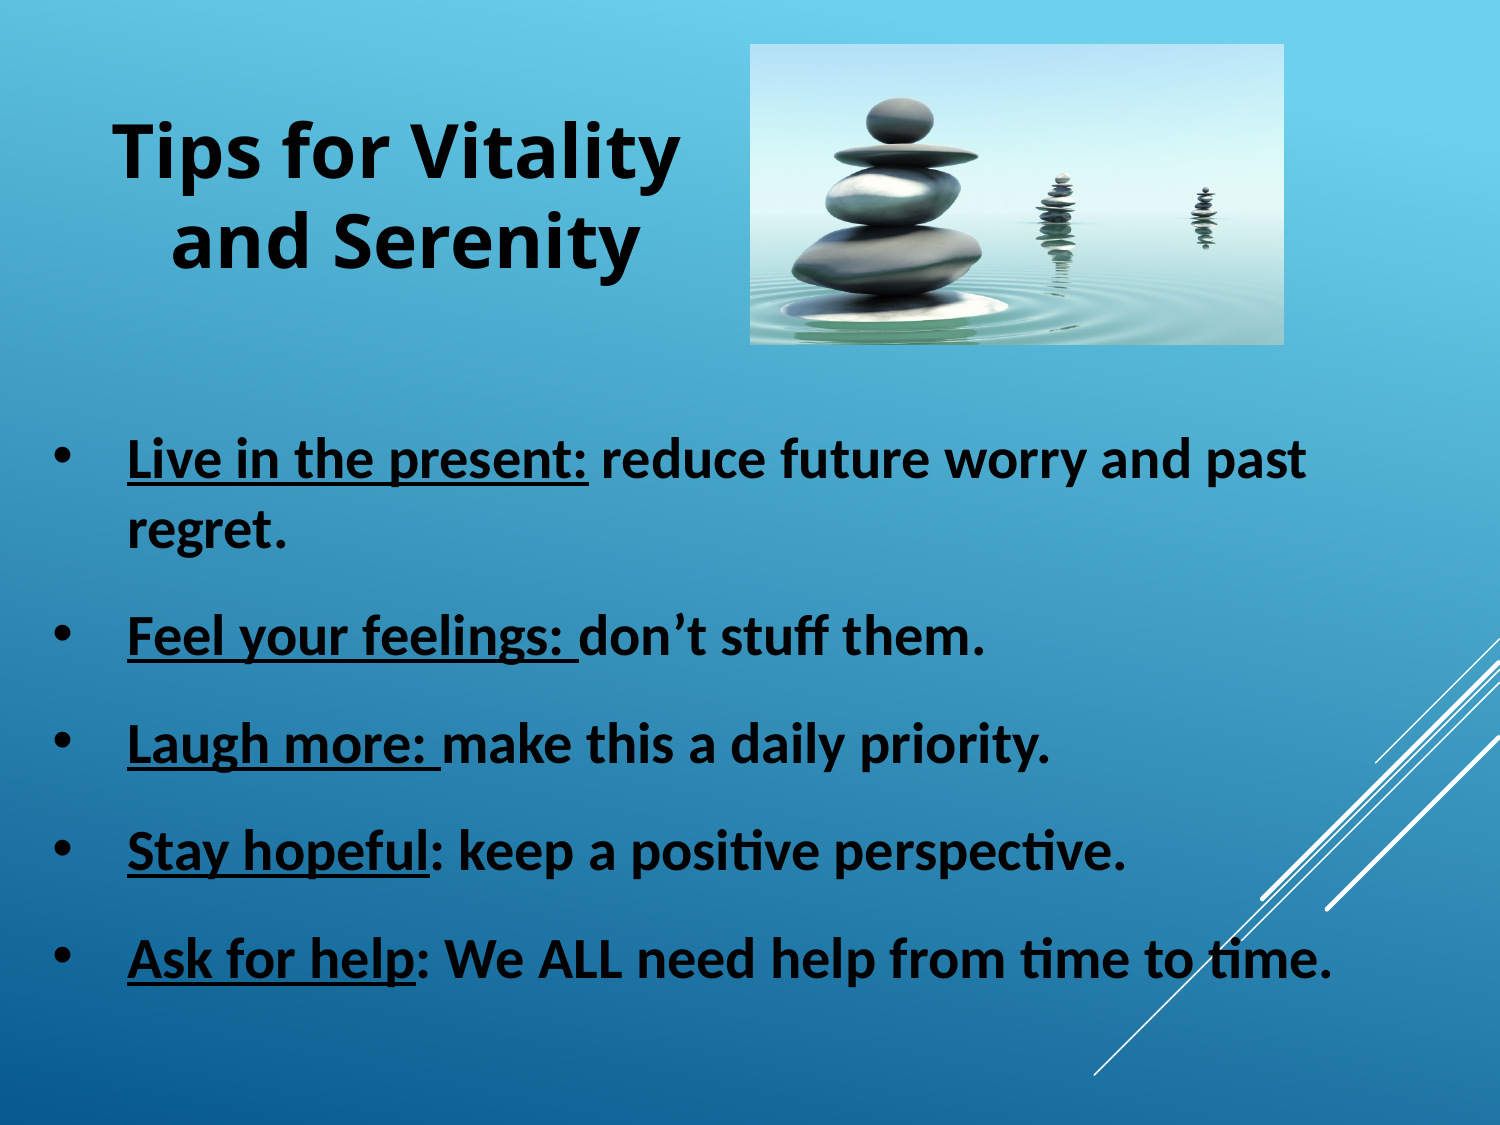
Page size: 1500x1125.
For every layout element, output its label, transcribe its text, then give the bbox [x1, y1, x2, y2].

picture [749, 44, 1284, 345]
text_box Live in the present: reduce future worry and past regret. Feel your feelings: don’t stuff them. Laugh more: make this a daily priority. Stay hopeful: keep a positive perspective. Ask for help: We ALL need help from time to time. [37, 412, 1425, 1125]
text_box Tips for Vitality and Serenity [62, 95, 749, 291]
